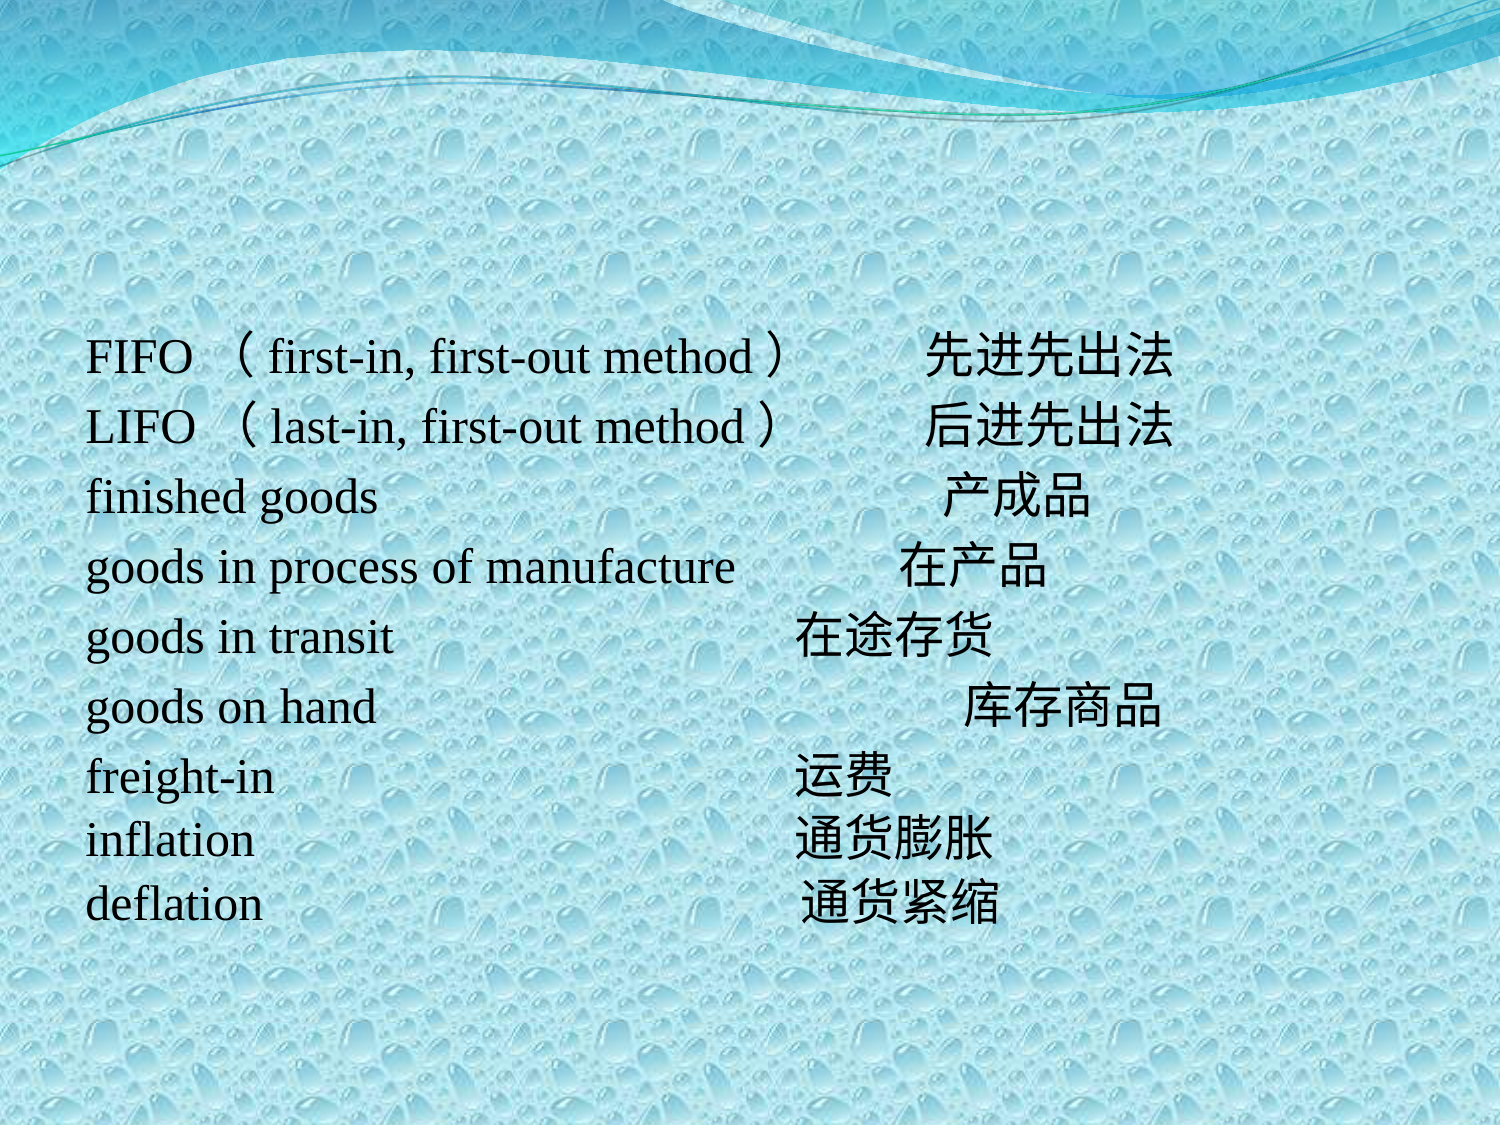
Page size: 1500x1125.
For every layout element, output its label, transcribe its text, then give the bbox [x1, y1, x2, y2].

picture [0, 0, 1500, 1125]
list FIFO（first-in, first-out method） 先进先出法 LIFO（last-in, first-out method） 后进先出法 finished goods 产成品 goods in process of manufacture 在产品 goods in transit 在途存货 goods on hand 库存商品 freight-in 运费 inflation 通货膨胀 deflation 通货紧缩 [70, 316, 1421, 1037]
